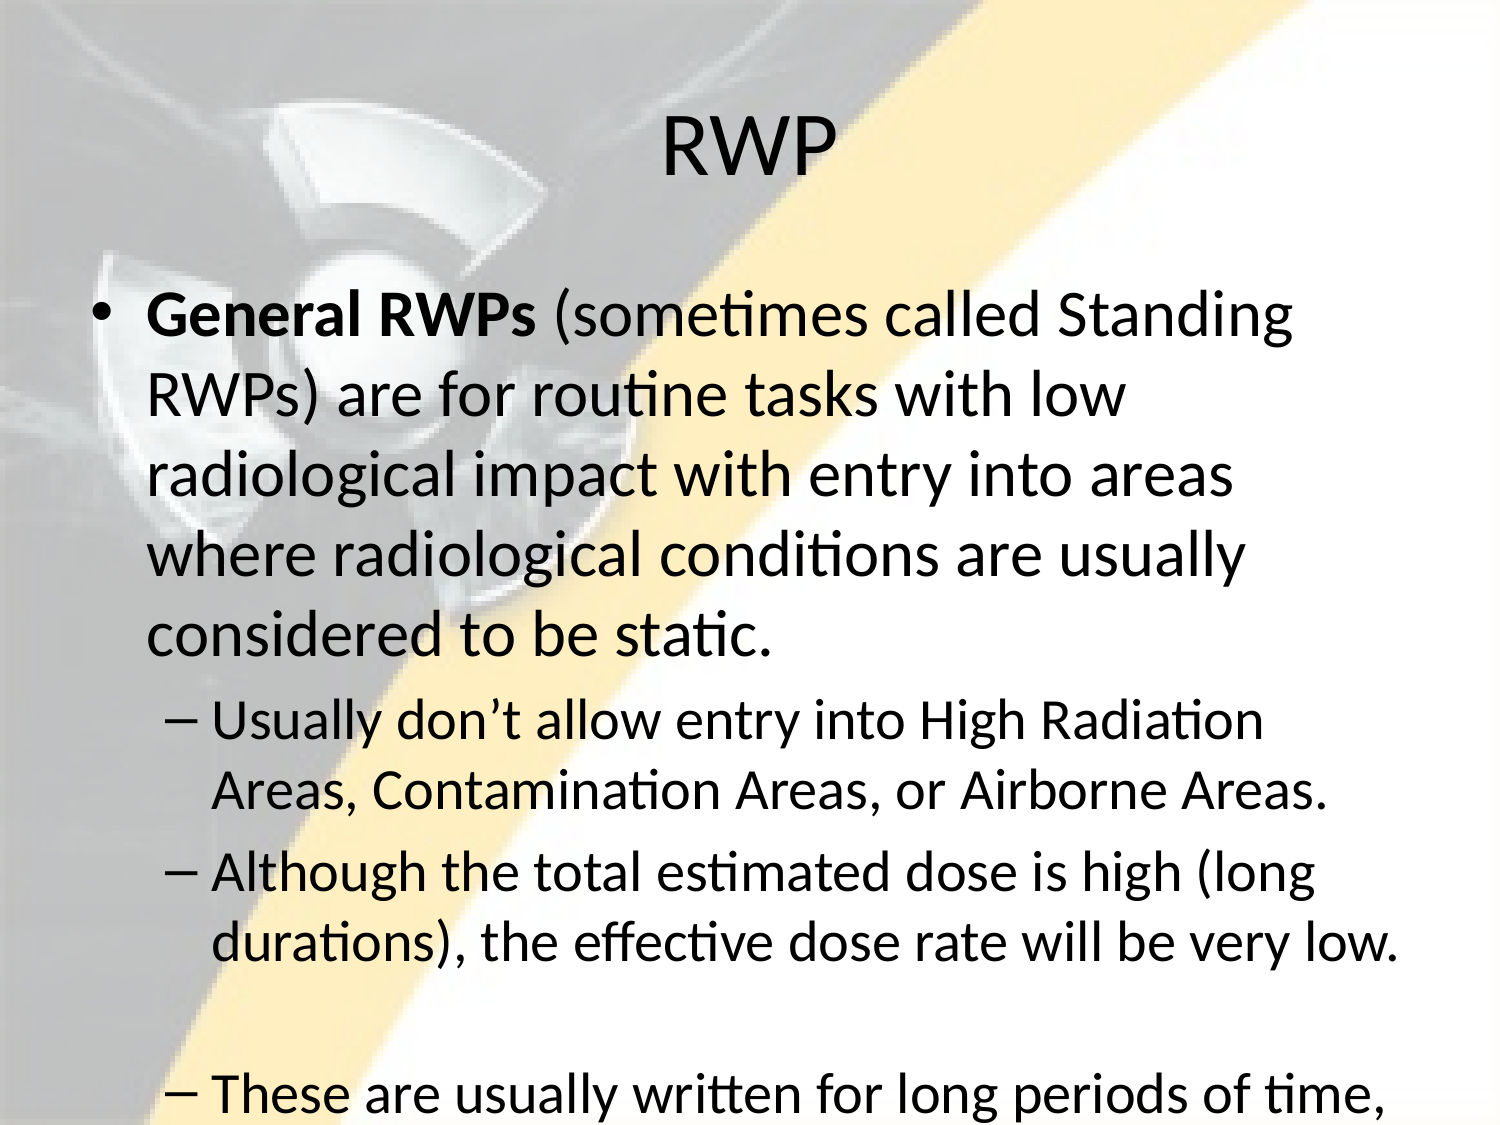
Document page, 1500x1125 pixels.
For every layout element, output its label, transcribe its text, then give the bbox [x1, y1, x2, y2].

list General RWPs (sometimes called Standing RWPs) are for routine tasks with low radiological impact with entry into areas where radiological conditions are usually considered to be static. Usually don’t allow entry into High Radiation Areas, Contamination Areas, or Airborne Areas. Although the total estimated dose is high (long durations), the effective dose rate will be very low. These are usually written for long periods of time, quarterly or annually in some cases. [75, 262, 1425, 1005]
title RWP [75, 45, 1425, 233]
